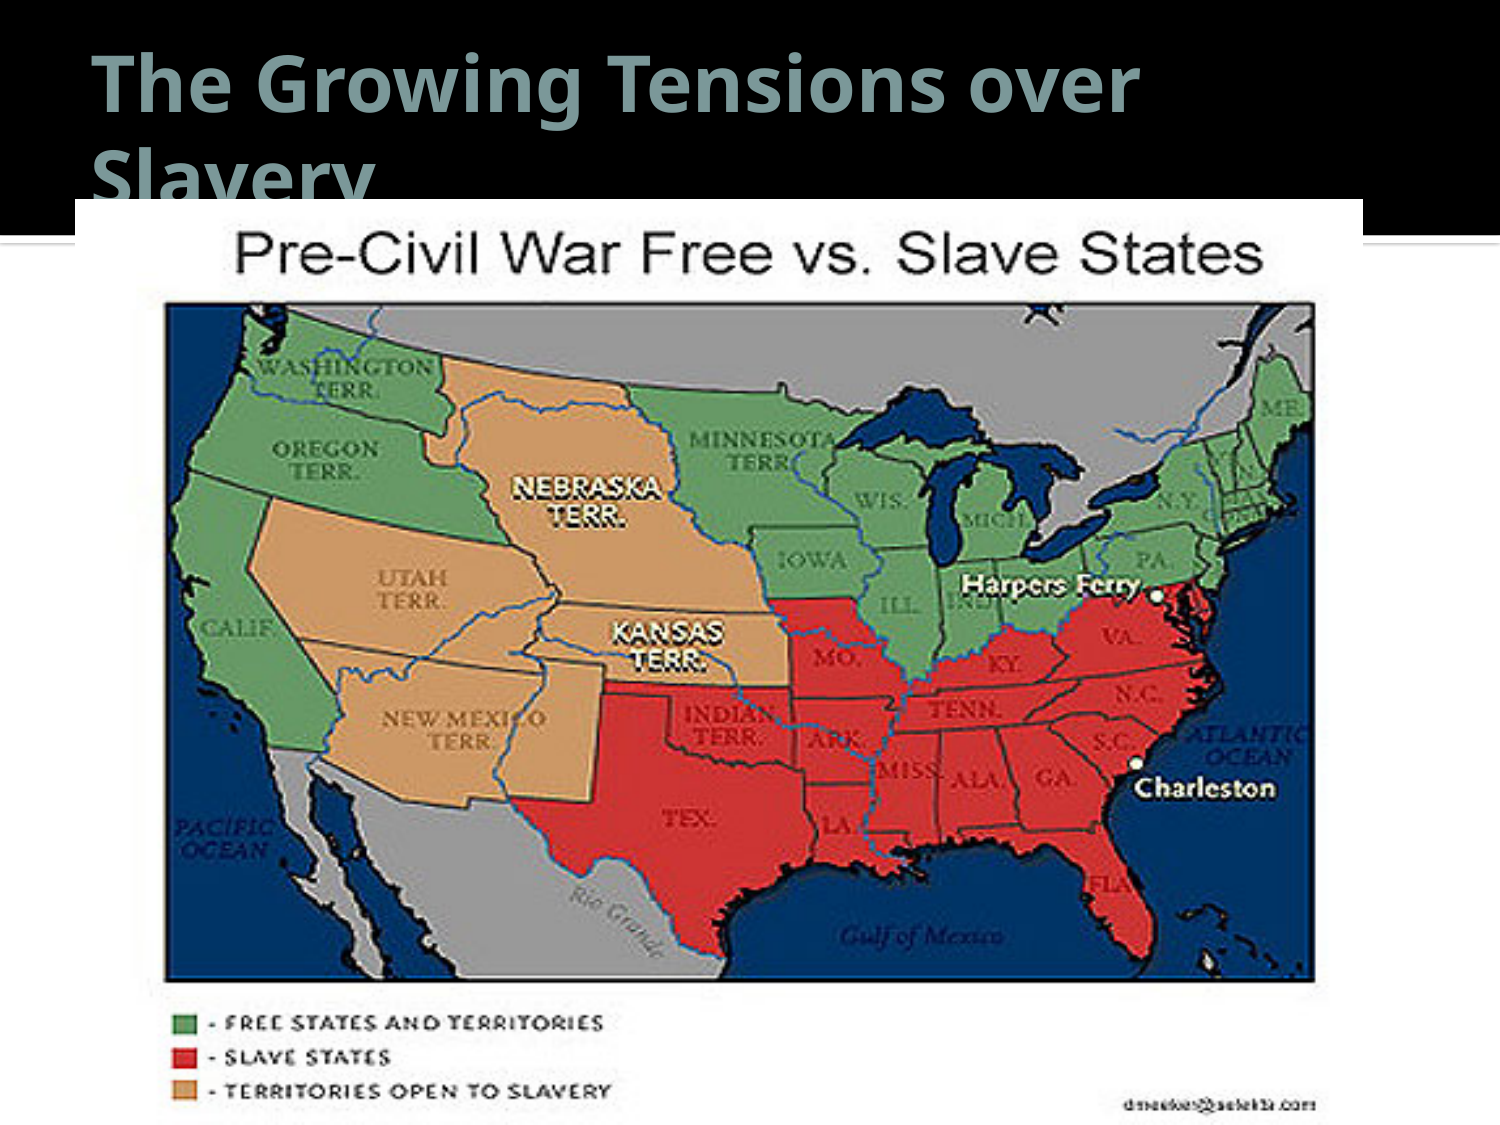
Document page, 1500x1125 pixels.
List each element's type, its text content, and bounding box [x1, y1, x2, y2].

title The Growing Tensions over Slavery [75, 25, 1425, 231]
picture [74, 199, 1363, 1125]
